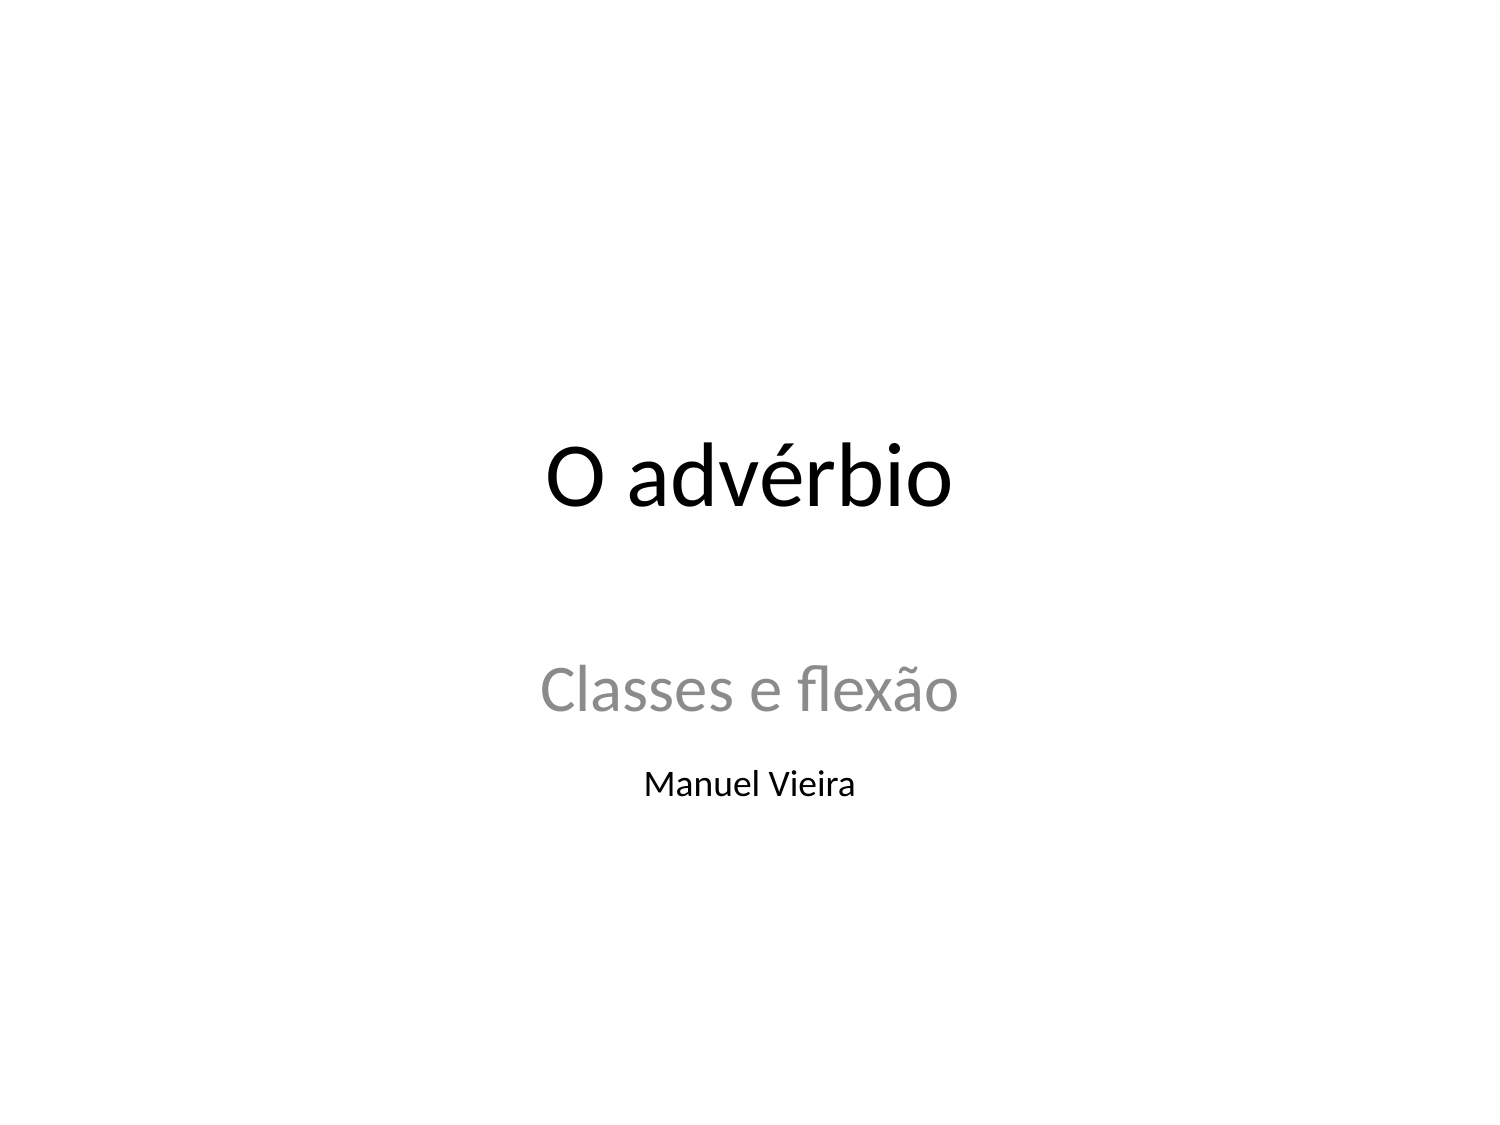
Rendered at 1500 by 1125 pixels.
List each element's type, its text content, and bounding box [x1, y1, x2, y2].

text_box Manuel Vieira [628, 751, 872, 812]
subtitle Classes e flexão [224, 637, 1276, 926]
title O advérbio [112, 349, 1388, 591]
